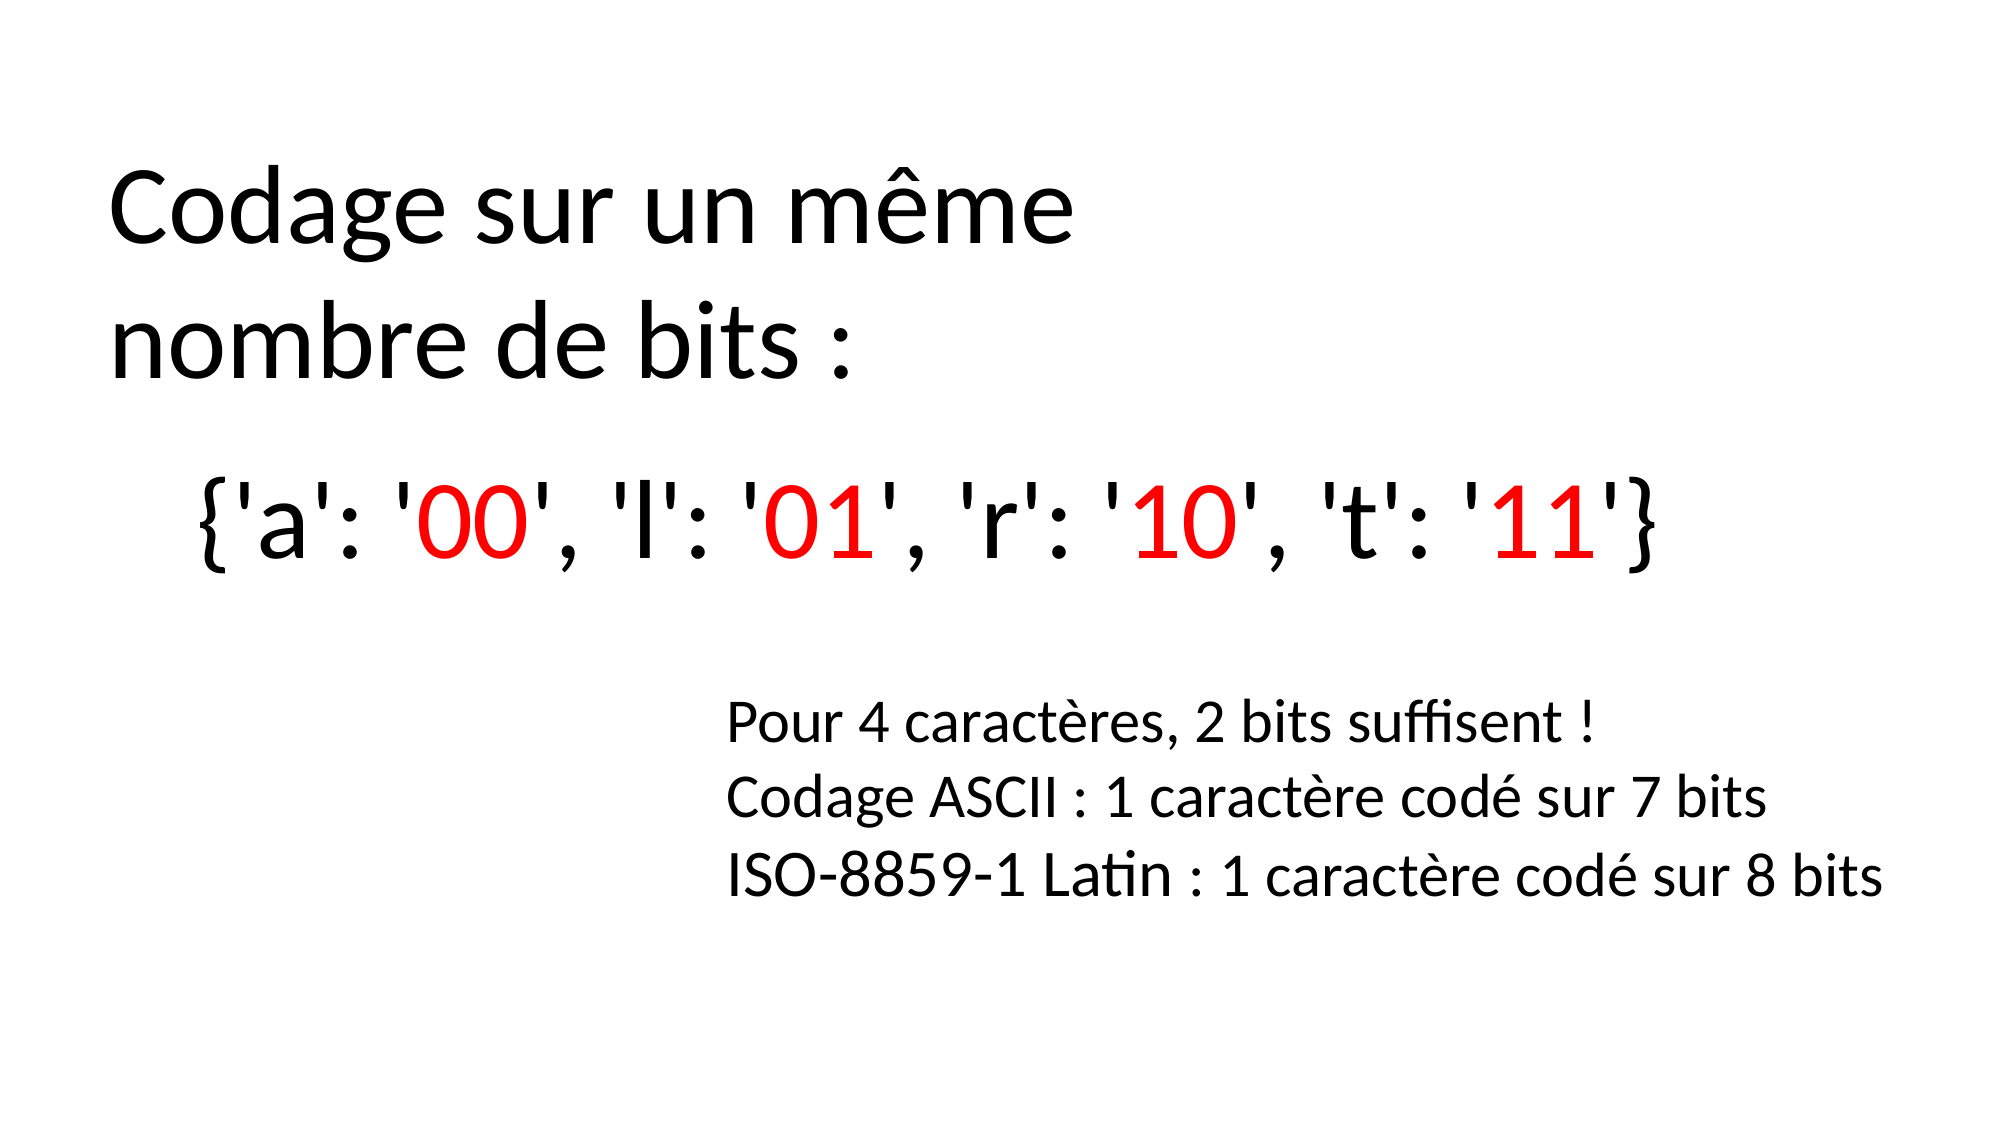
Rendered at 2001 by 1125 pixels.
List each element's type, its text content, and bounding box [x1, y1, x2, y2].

text_box Codage sur un même nombre de bits : [93, 124, 1715, 409]
text_box Pour 4 caractères, 2 bits suffisent ! Codage ASCII : 1 caractère codé sur 7 bits ISO-8859-1 Latin : 1 caractère codé sur 8 bits [711, 672, 2000, 918]
text_box {'a': '00', 'l': '01', 'r': '10', 't': '11'} [182, 438, 1835, 589]
